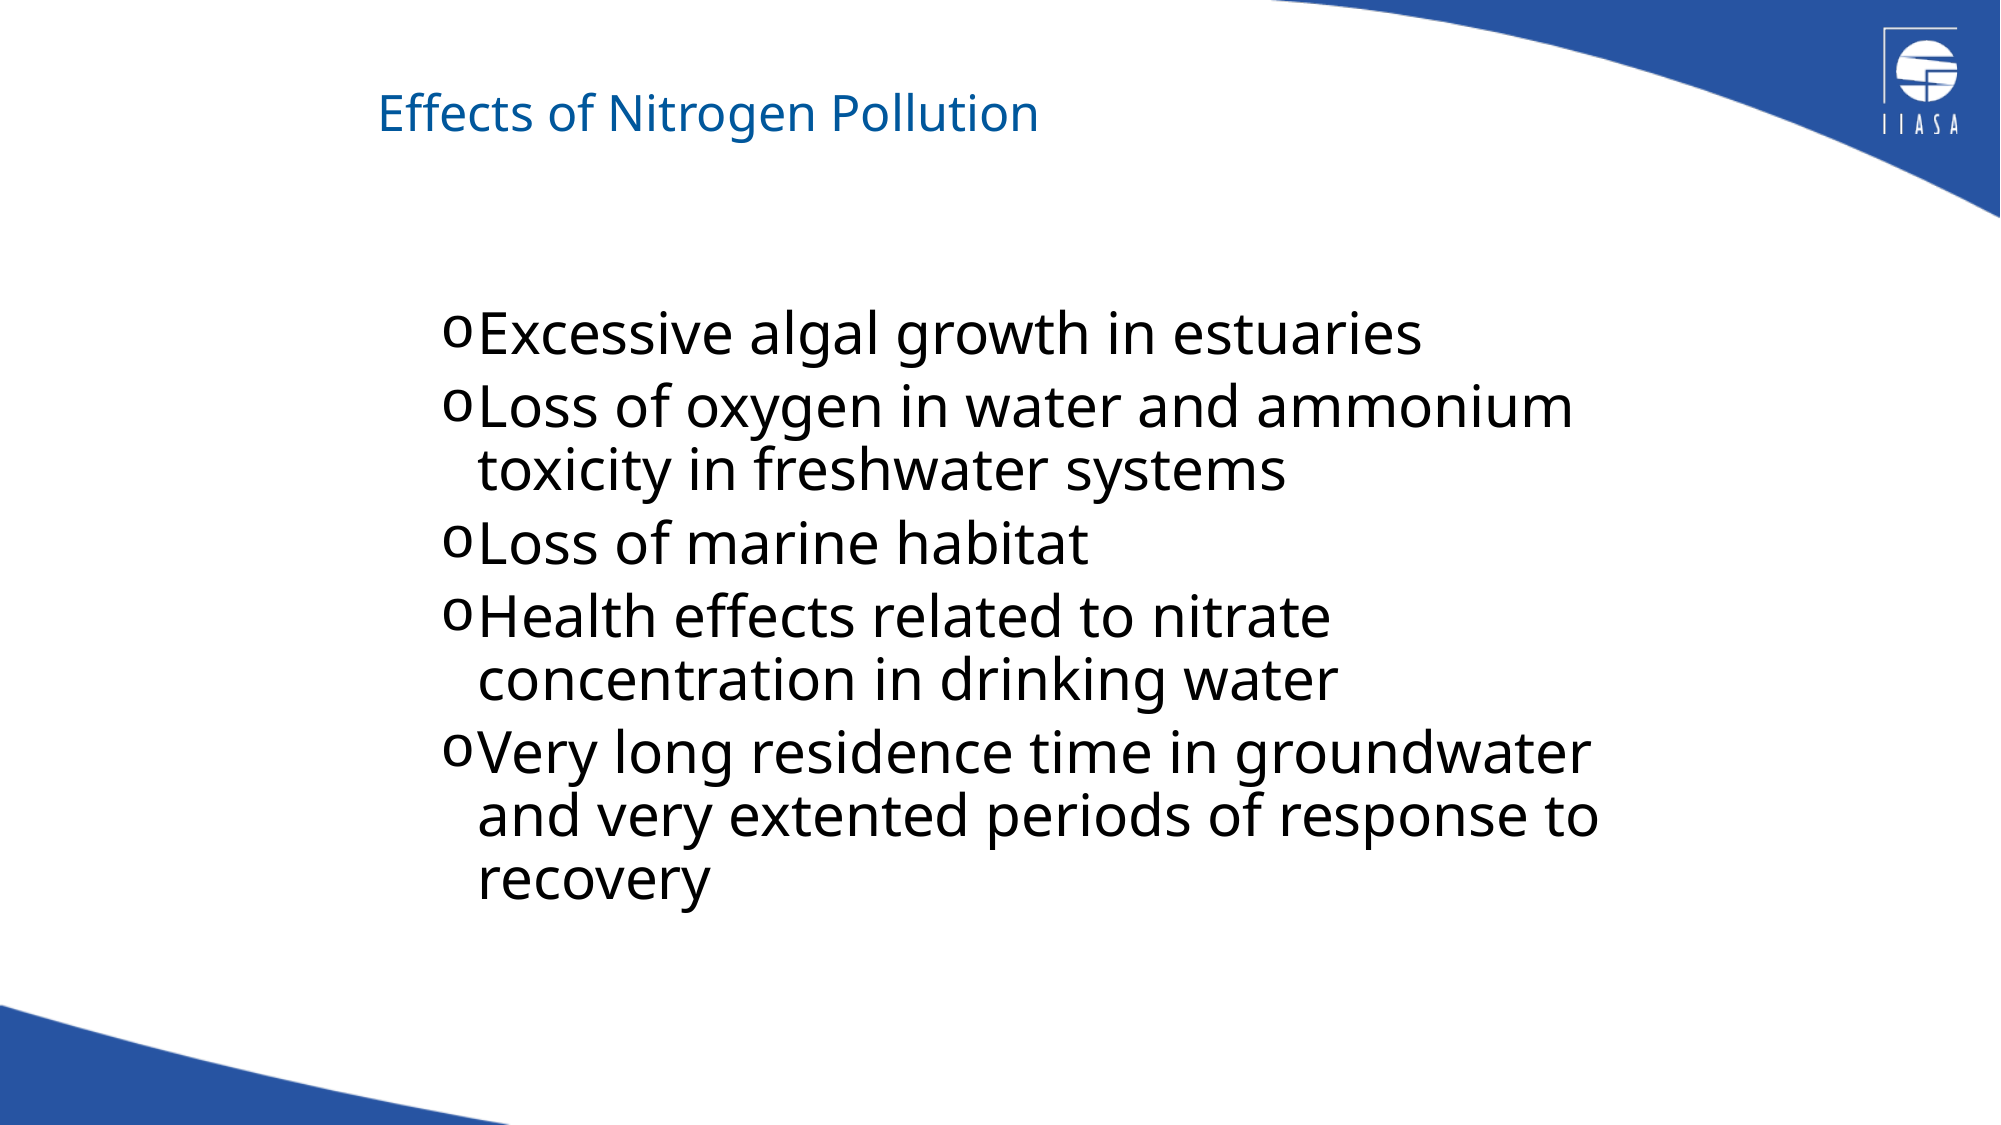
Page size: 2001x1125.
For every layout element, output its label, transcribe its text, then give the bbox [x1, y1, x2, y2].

picture [0, 0, 2000, 1125]
title Effects of Nitrogen Pollution [362, 74, 1675, 220]
list Excessive algal growth in estuaries Loss of oxygen in water and ammonium toxicity in freshwater systems Loss of marine habitat Health effects related to nitrate concentration in drinking water Very long residence time in groundwater and very extented periods of response to recovery [350, 296, 1662, 1000]
